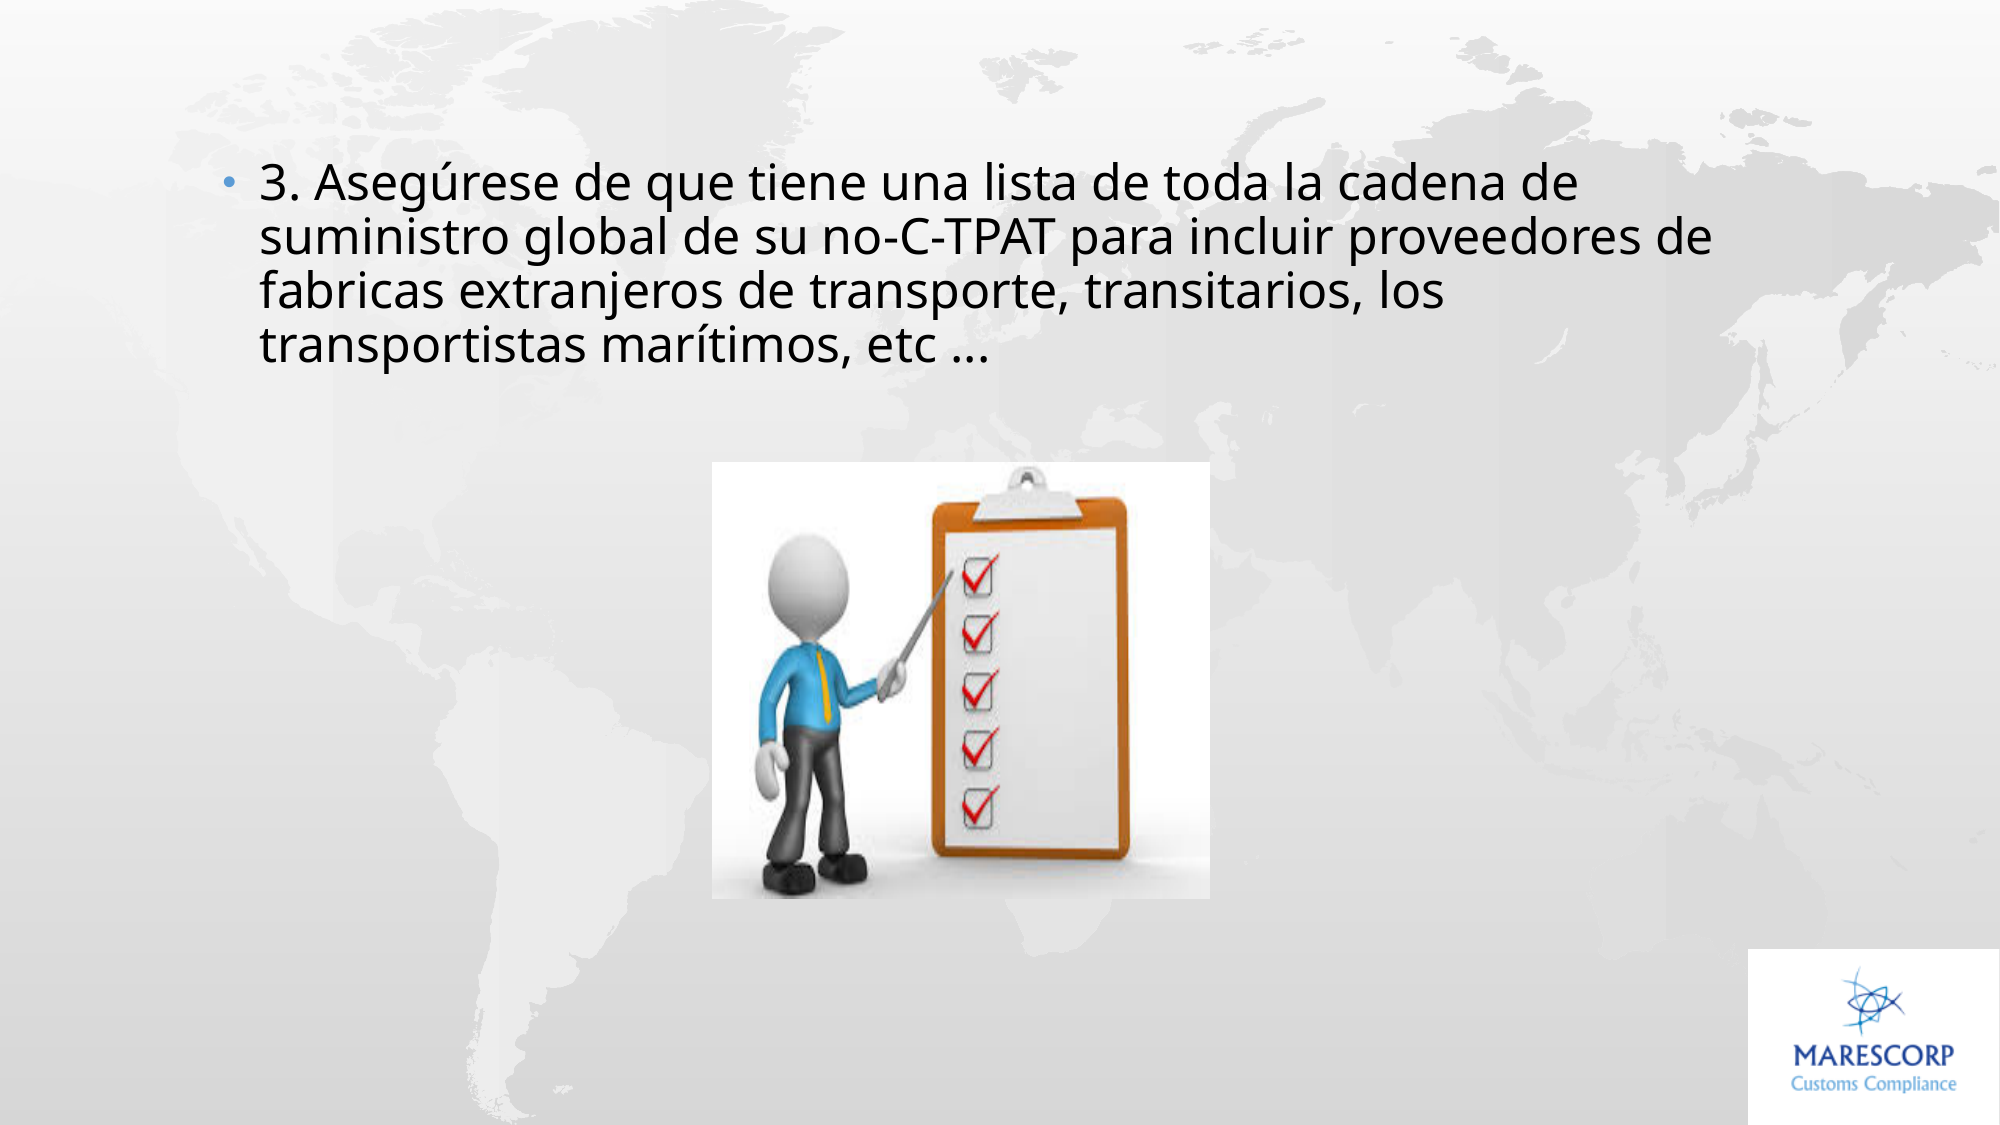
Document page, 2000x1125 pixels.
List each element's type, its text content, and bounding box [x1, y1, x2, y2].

picture [712, 462, 1210, 899]
list 3. Asegúrese de que tiene una lista de toda la cadena de suministro global de su no-C-TPAT para incluir proveedores de fabricas extranjeros de transporte, transitarios, los transportistas marítimos, etc ... [199, 149, 1800, 1013]
picture [1748, 949, 2000, 1125]
